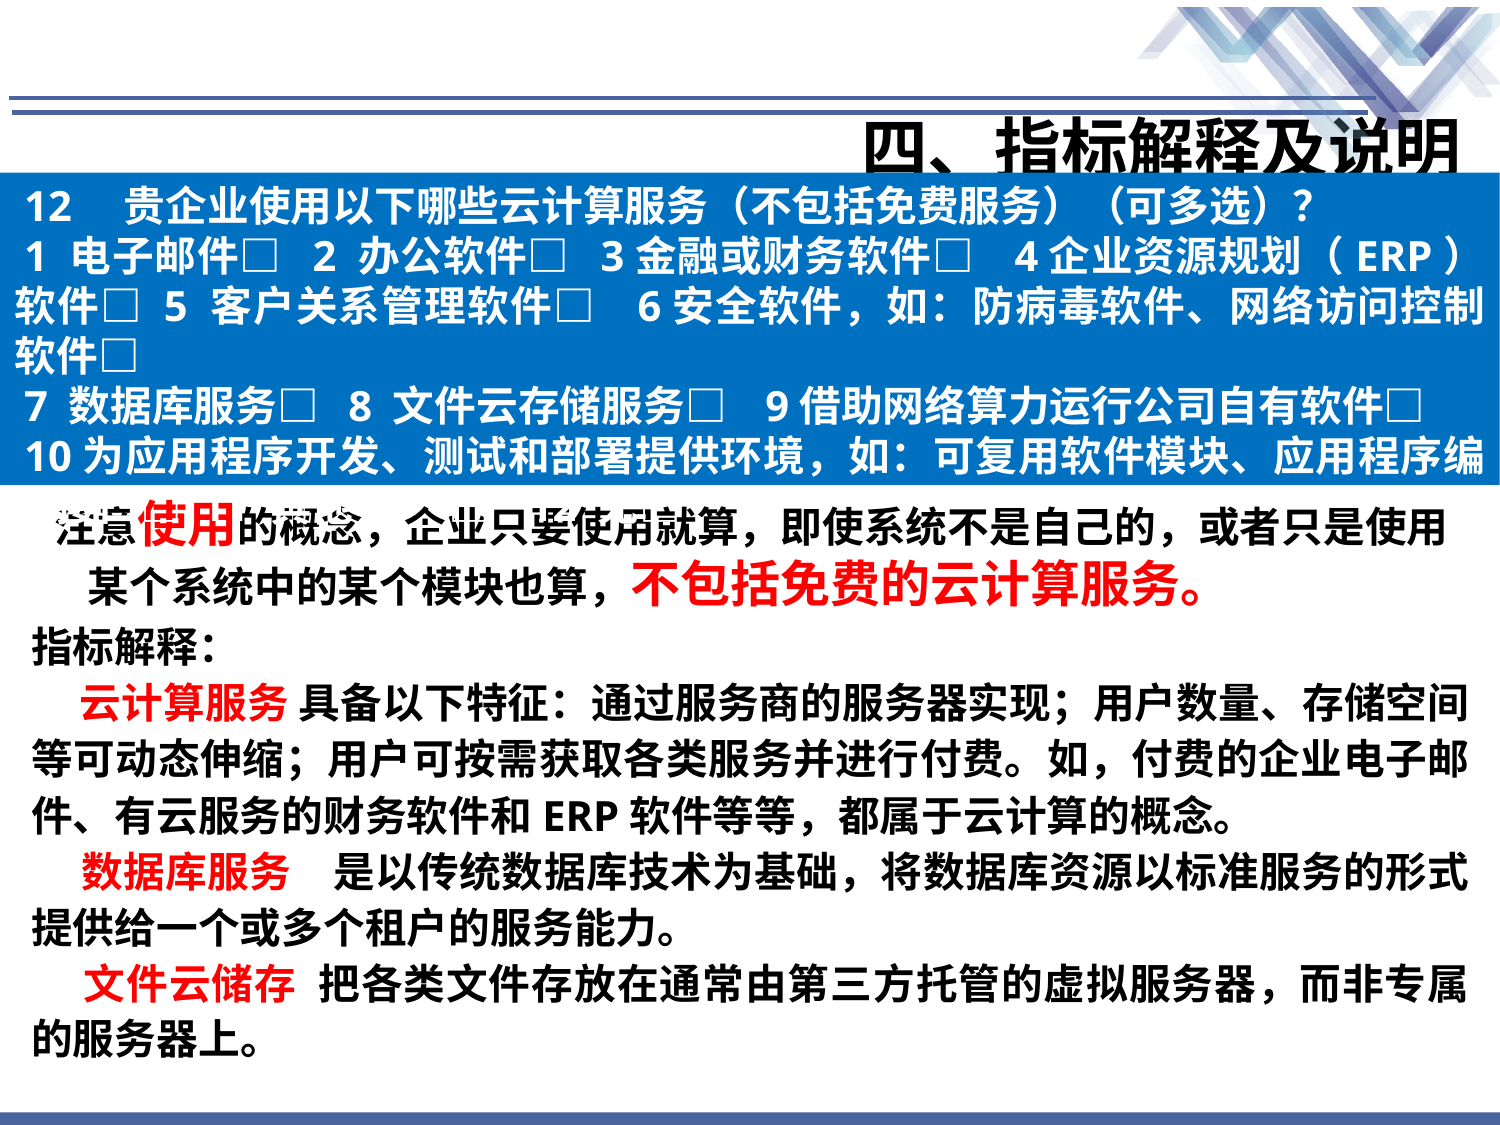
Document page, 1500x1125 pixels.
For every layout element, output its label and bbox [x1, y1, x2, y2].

text_box [0, 7, 1500, 1125]
